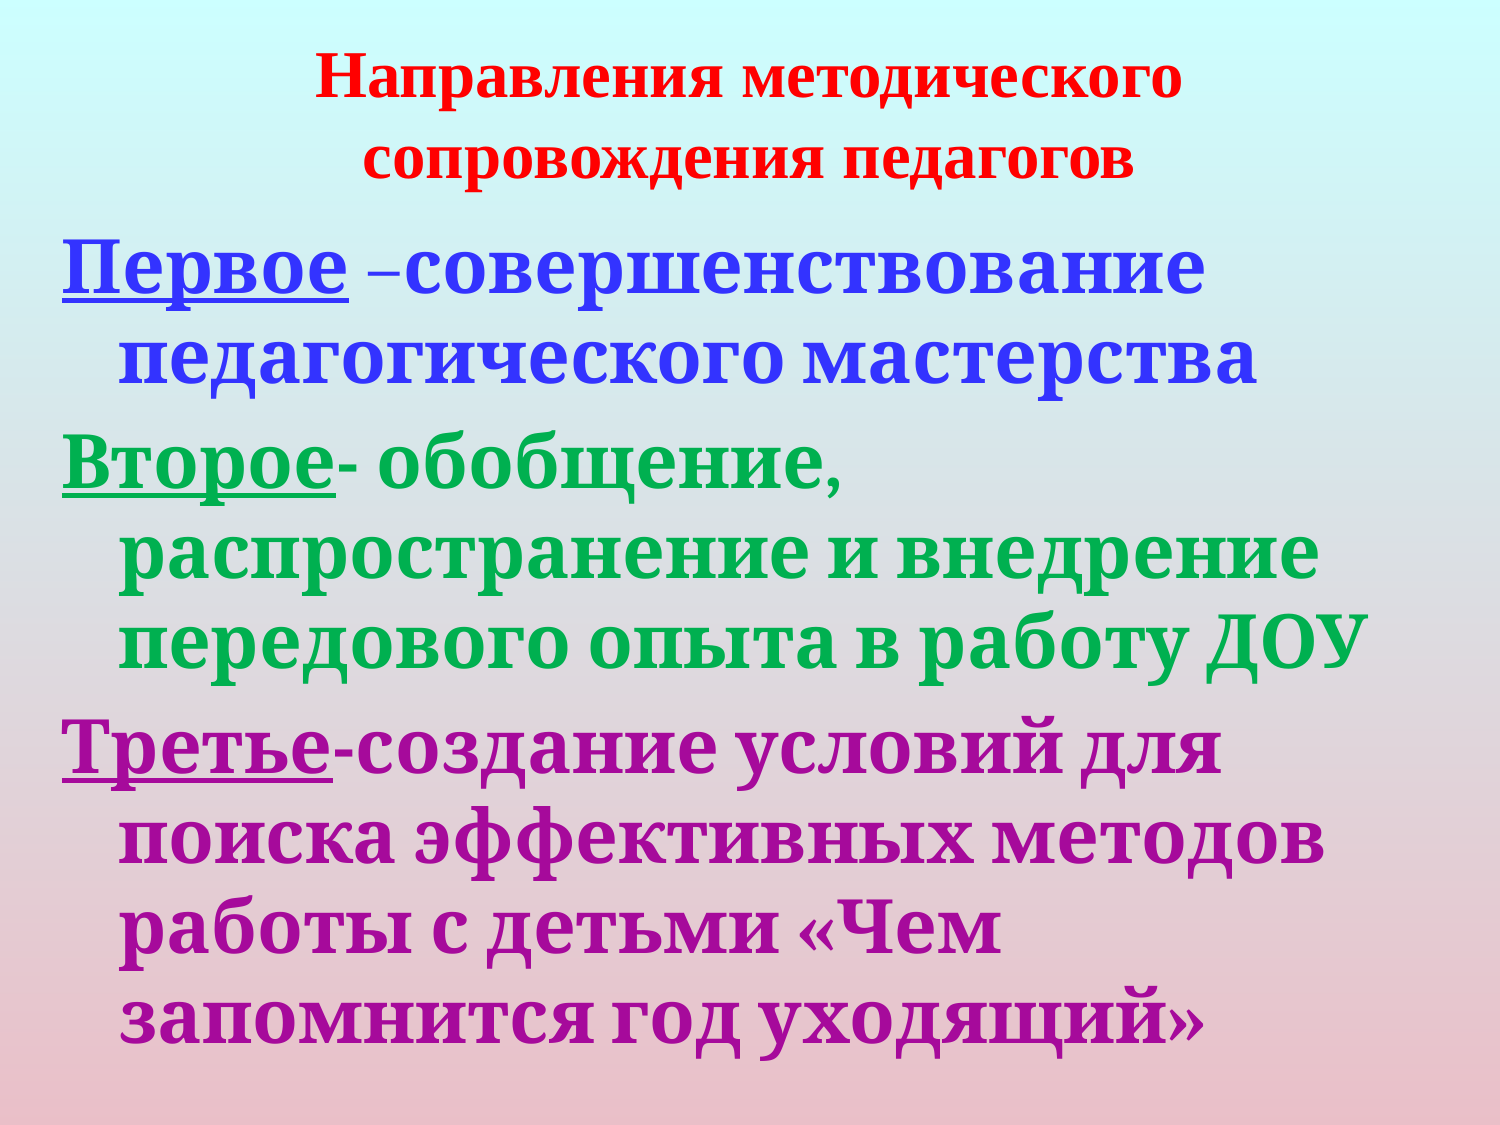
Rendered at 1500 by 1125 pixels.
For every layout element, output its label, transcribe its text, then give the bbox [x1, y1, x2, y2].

list Первое –совершенствование педагогического мастерства Второе- обобщение, распространение и внедрение передового опыта в работу ДОУ Третье-создание условий для поиска эффективных методов работы с детьми «Чем запомнится год уходящий» [46, 210, 1454, 1079]
title Направления методического сопровождения педагогов [75, 23, 1425, 200]
